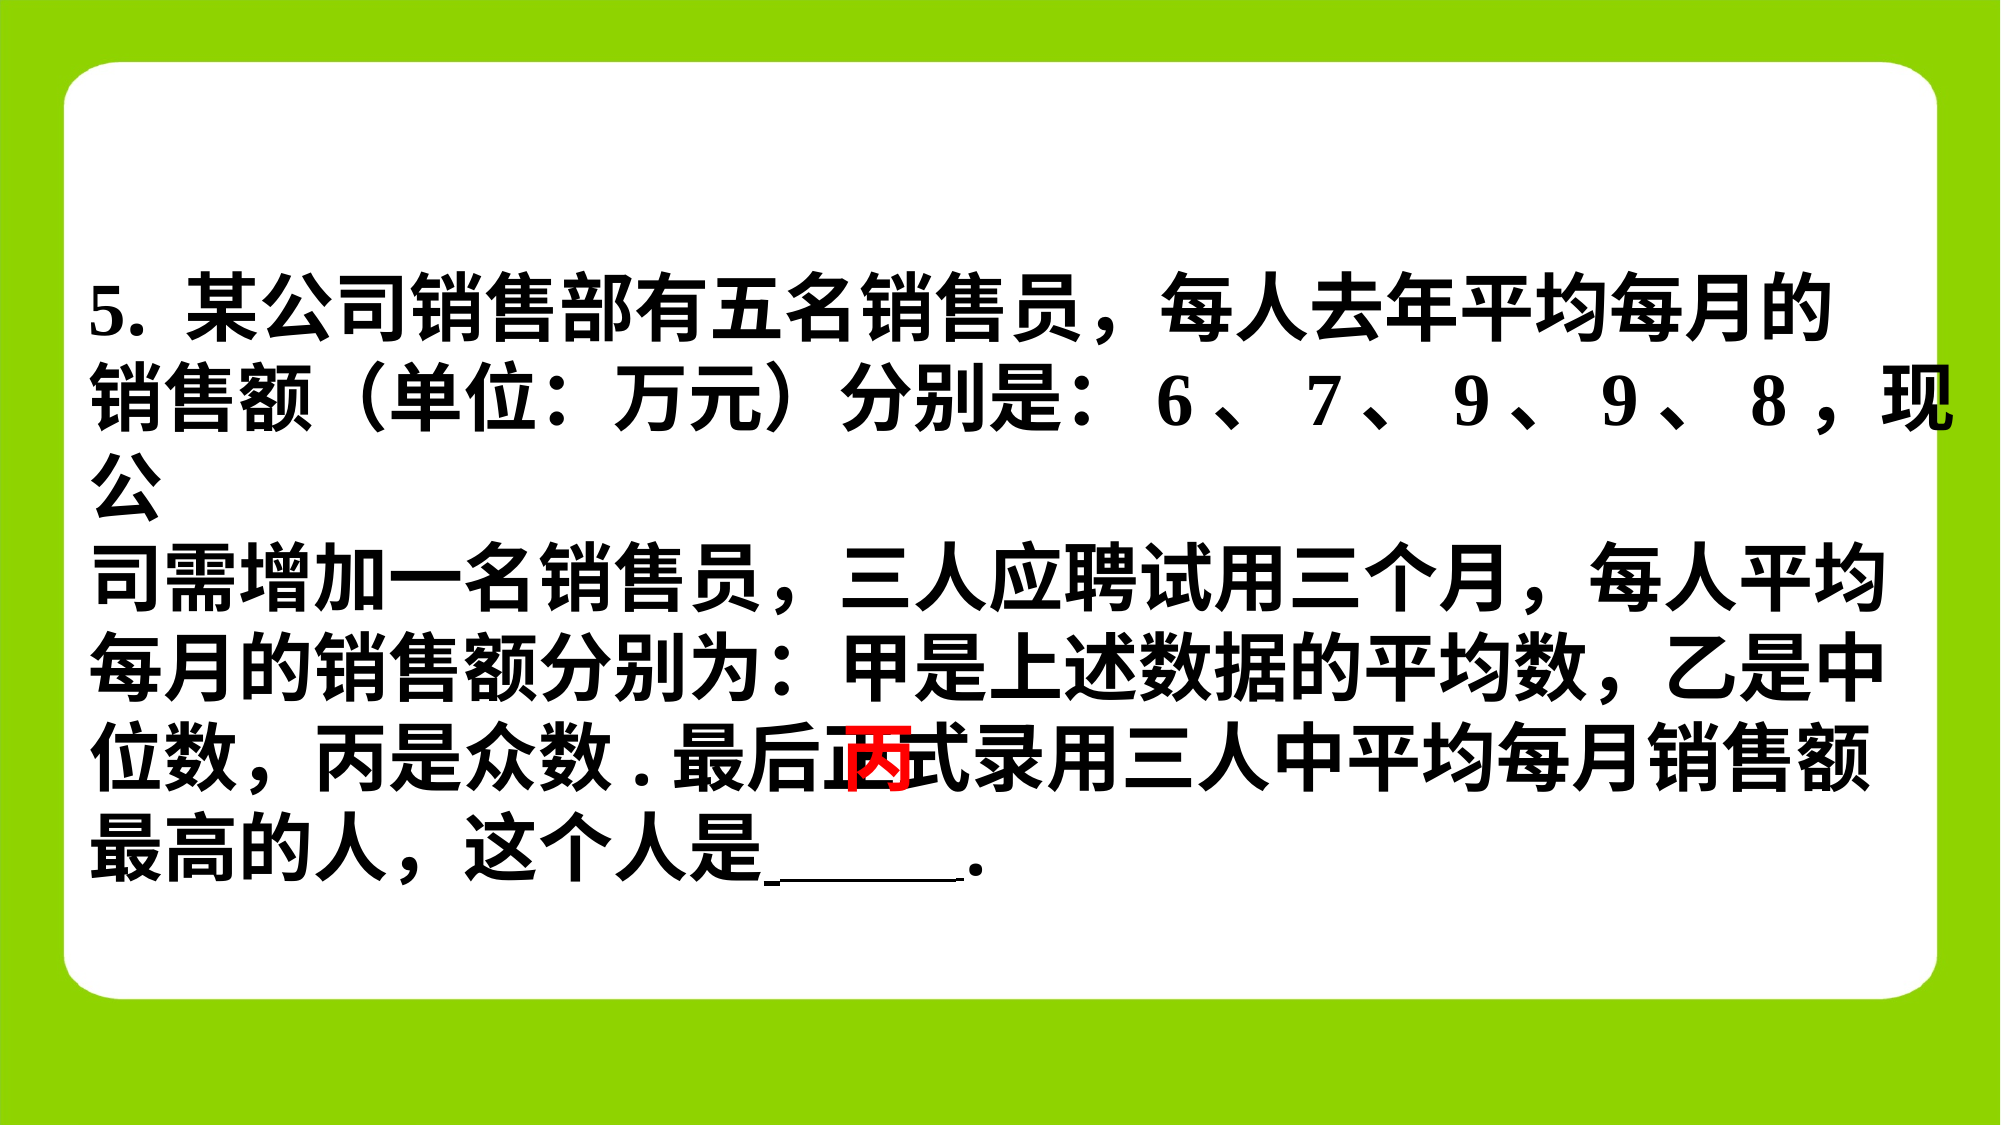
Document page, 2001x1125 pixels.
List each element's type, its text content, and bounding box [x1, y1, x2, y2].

text_box 丙 [826, 702, 1007, 808]
text_box 5. 某公司销售部有五名销售员，每人去年平均每月的 销售额（单位：万元）分别是：6、7、9、9、8，现公 司需增加一名销售员，三人应聘试用三个月，每人平均 每月的销售额分别为：甲是上述数据的平均数，乙是中 位数，丙是众数.最后正式录用三人中平均每月销售额 最高的人，这个人是 ⁠. [88, 260, 1974, 806]
picture [0, 0, 2001, 1125]
